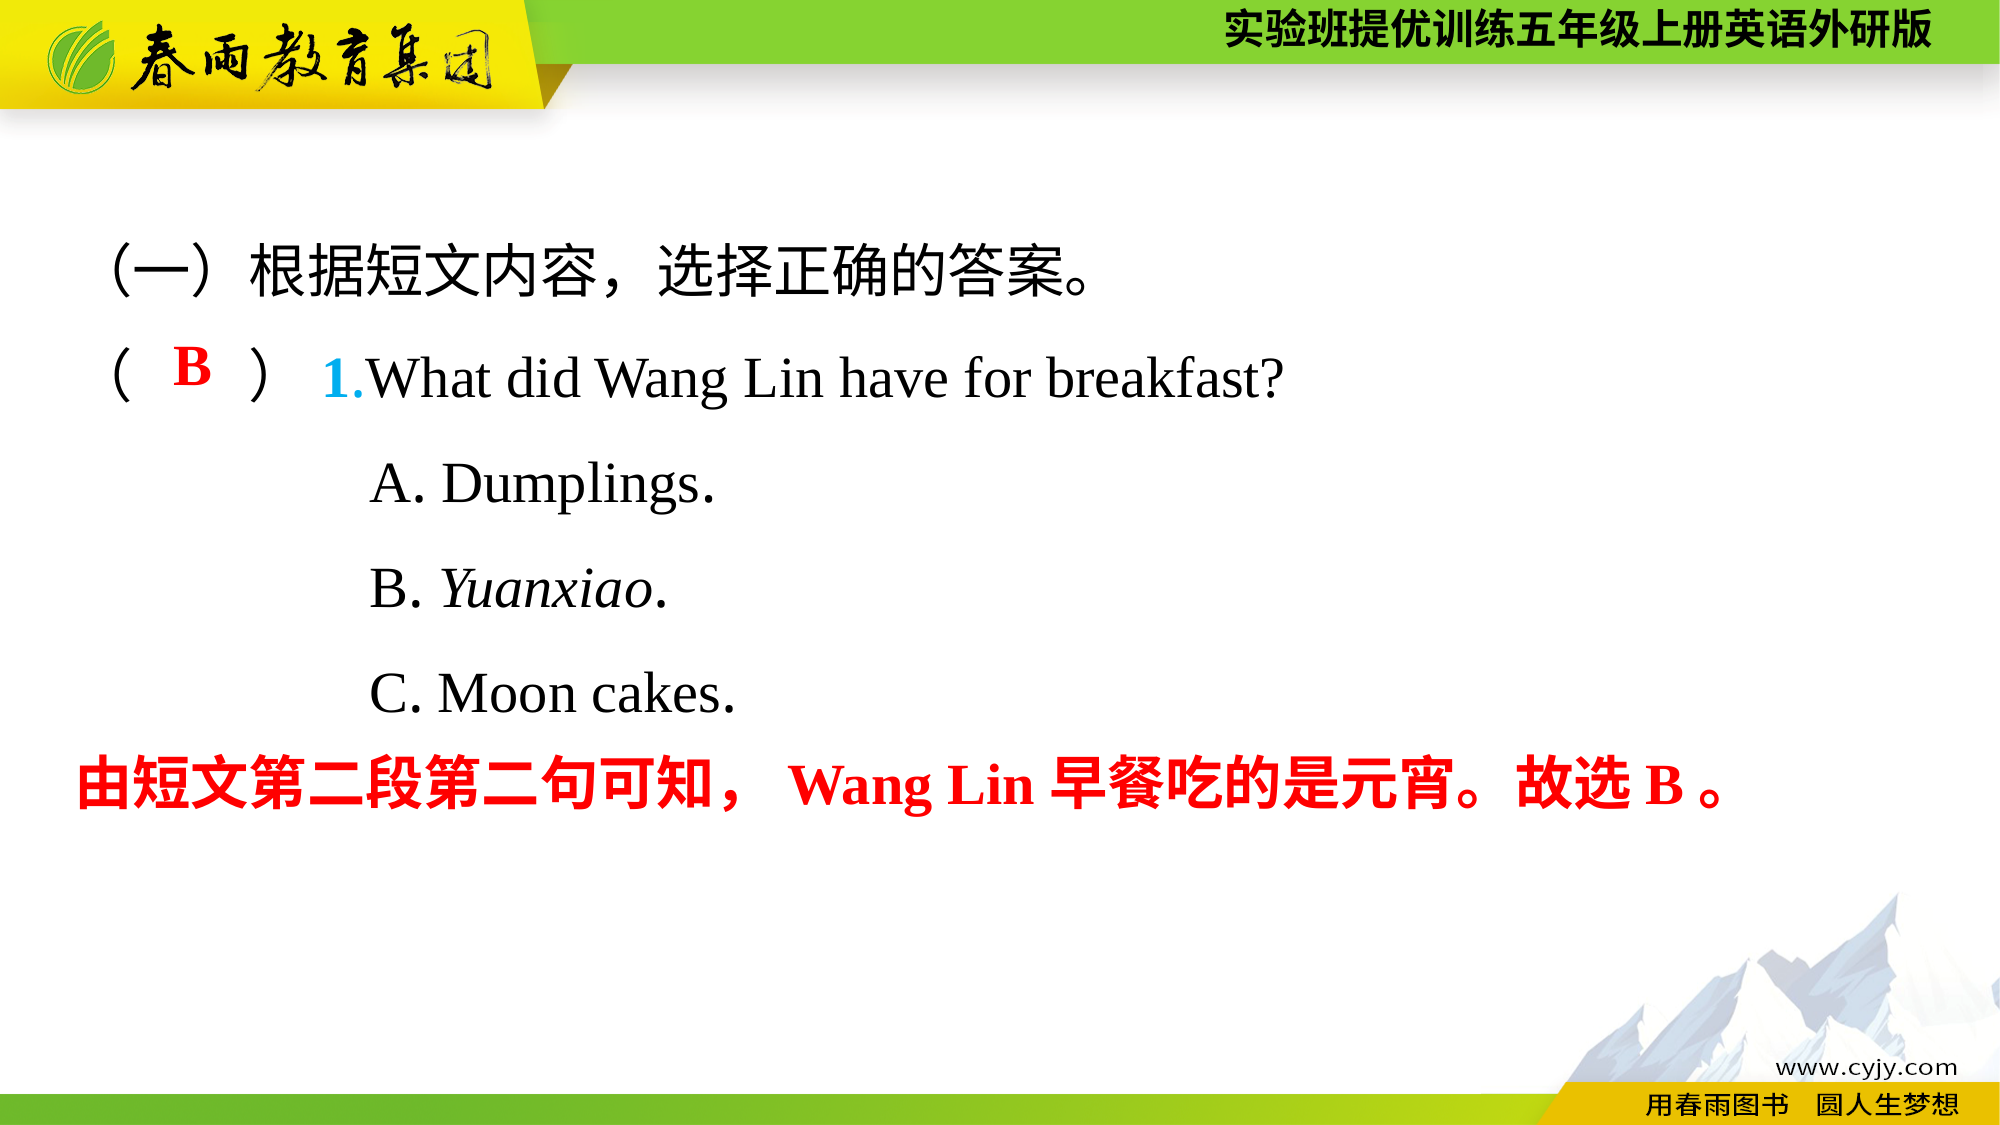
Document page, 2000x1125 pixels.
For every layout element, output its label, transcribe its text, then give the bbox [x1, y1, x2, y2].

text_box 由短文第二段第二句可知，Wang Lin早餐吃的是元宵。故选B。 [59, 704, 1944, 825]
text_box B [158, 319, 228, 405]
list （一）根据短文内容，选择正确的答案。 （ ）1.What did Wang Lin have for breakfast? A. Dumplings. B. Yuanxiao. C. Moon cakes. [59, 191, 1944, 704]
picture [0, 0, 2000, 1125]
